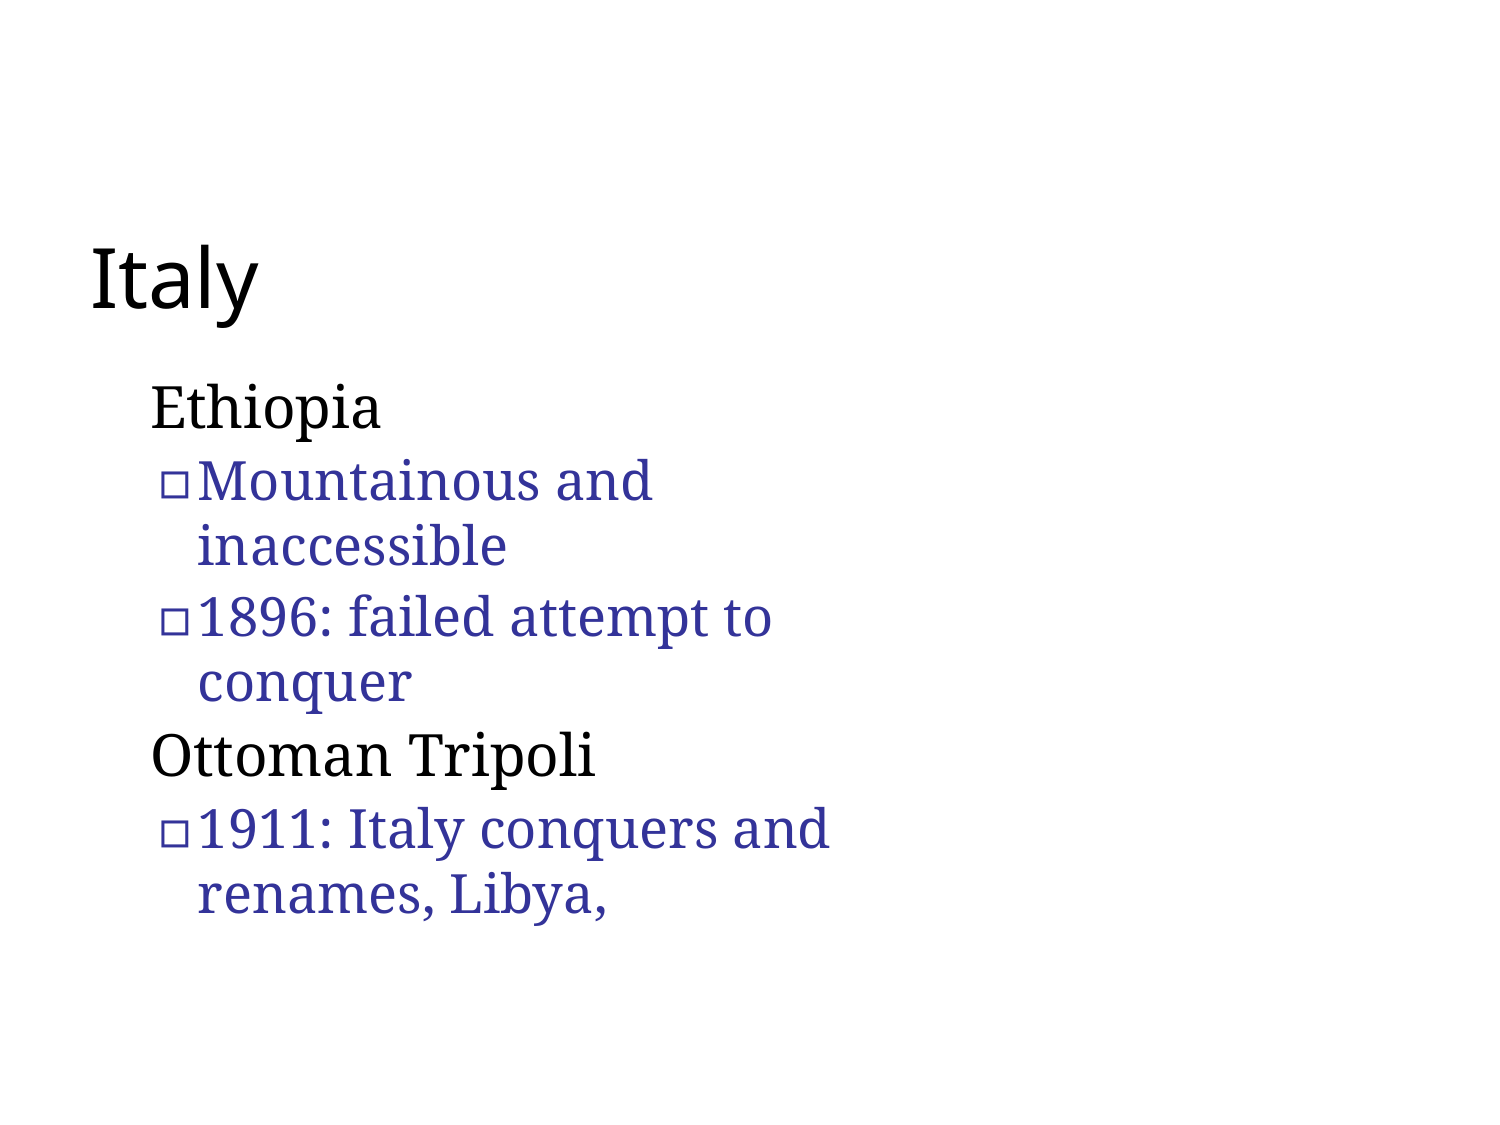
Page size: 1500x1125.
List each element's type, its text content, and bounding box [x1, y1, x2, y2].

list Ethiopia Mountainous and inaccessible 1896: failed attempt to conquer Ottoman Tripoli 1911: Italy conquers and renames, Libya, [75, 362, 900, 1072]
title Italy [75, 187, 1425, 363]
